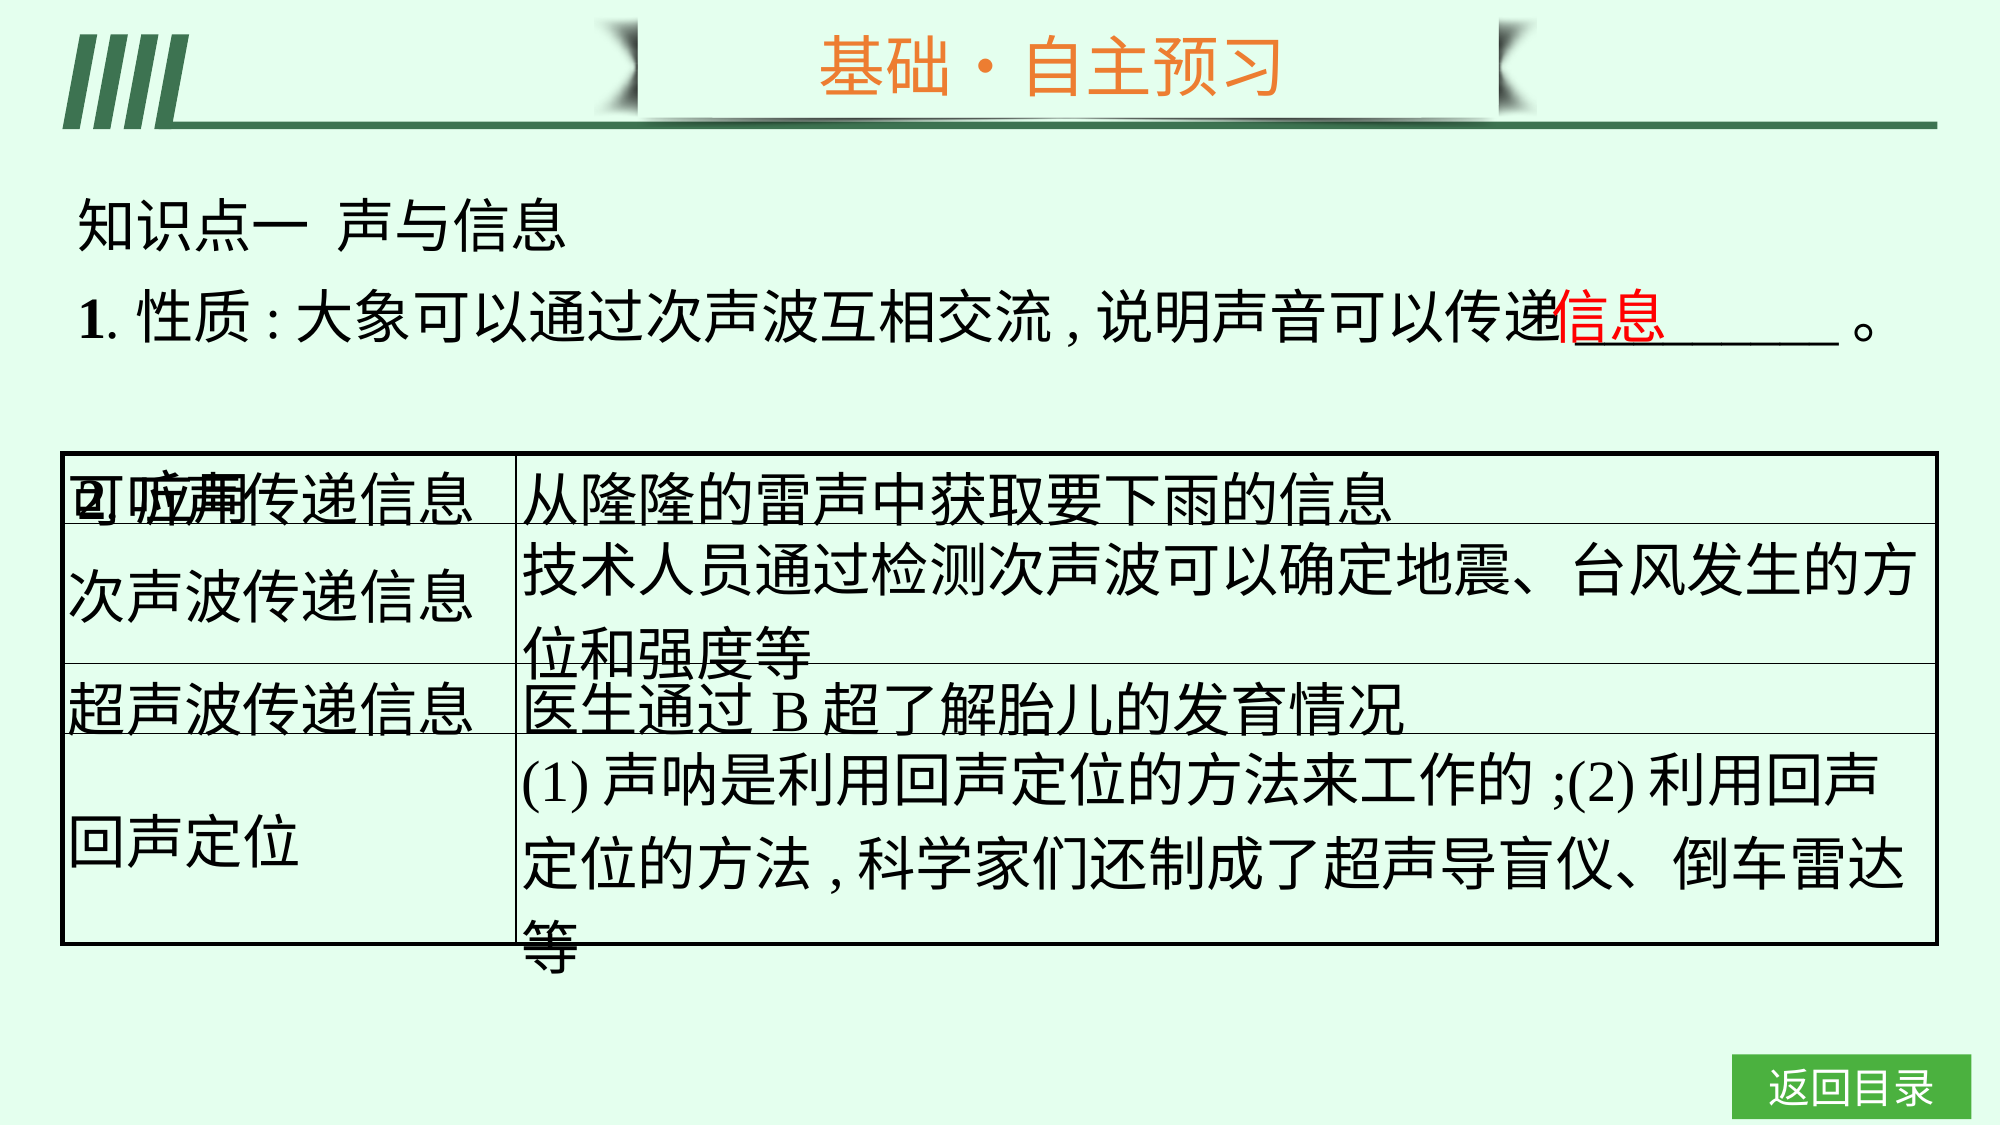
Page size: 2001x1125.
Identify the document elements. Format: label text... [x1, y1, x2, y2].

table_cell 超声波传递信息 [65, 664, 515, 733]
table_cell 回声定位 [65, 734, 515, 942]
table_cell 技术人员通过检测次声波可以确定地震、台风发生的方位和强度等 [517, 524, 1935, 663]
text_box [62, 34, 1938, 130]
table_cell 次声波传递信息 [65, 524, 515, 663]
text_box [594, 16, 1537, 127]
text_box 知识点一 声与信息 1.性质:大象可以通过次声波互相交流,说明声音可以传递_________。 2.应用 [62, 160, 1938, 451]
table_cell (1)声呐是利用回声定位的方法来工作的;(2)利用回声定位的方法,科学家们还制成了超声导盲仪、倒车雷达等 [517, 734, 1935, 942]
table_cell 医生通过B超了解胎儿的发育情况 [517, 664, 1935, 733]
text_box 信息 [1536, 251, 1697, 358]
table_header 可听声传递信息 [65, 456, 515, 523]
table_header 从隆隆的雷声中获取要下雨的信息 [517, 456, 1935, 523]
